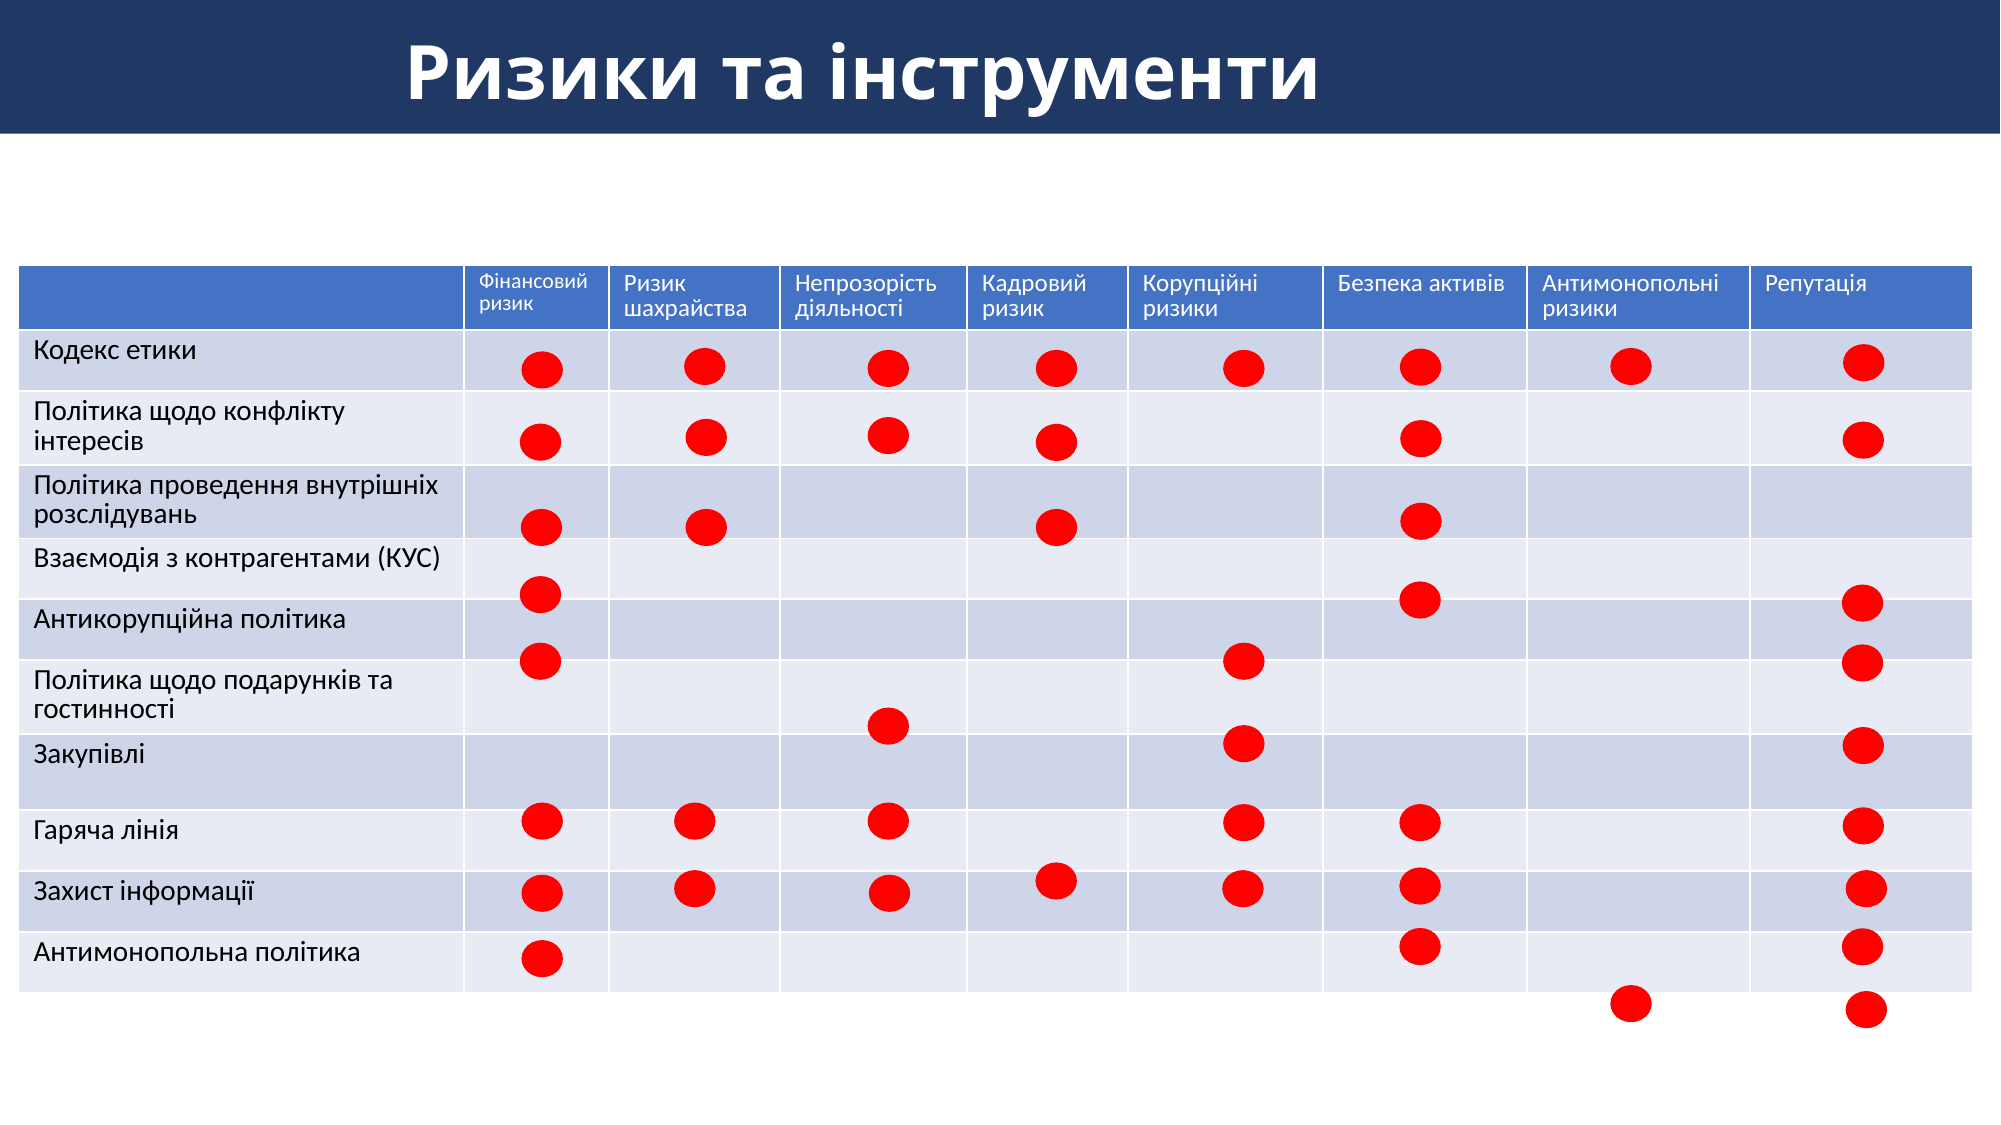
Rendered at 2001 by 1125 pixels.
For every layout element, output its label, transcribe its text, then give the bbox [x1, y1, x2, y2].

table_header Кадровий ризик [968, 266, 1127, 329]
table_cell [1324, 600, 1526, 659]
table_cell [781, 933, 966, 992]
text_box [520, 508, 563, 547]
table_cell [465, 872, 608, 931]
table_cell [968, 872, 1127, 931]
text_box [868, 874, 911, 912]
table_cell [1528, 539, 1749, 598]
text_box [1223, 804, 1265, 842]
table_cell [781, 600, 966, 659]
text_box [867, 707, 910, 745]
text_box [519, 423, 562, 461]
table_cell Гаряча лінія [19, 811, 463, 870]
table_cell [968, 539, 1127, 598]
table_cell [1528, 872, 1749, 931]
table_cell Кодекс етики [19, 331, 463, 390]
text_box [1399, 804, 1441, 842]
table_cell [1751, 811, 1972, 870]
table_cell [1528, 661, 1749, 733]
table_cell [610, 466, 779, 538]
table_cell Взаємодія з контрагентами (КУС) [19, 539, 463, 598]
table_cell [1129, 539, 1322, 598]
text_box [1400, 420, 1442, 458]
table_cell [968, 331, 1127, 390]
table_header Фінансовий ризик [465, 266, 608, 329]
table_cell [781, 539, 966, 598]
table_header Безпека активів [1324, 266, 1526, 329]
table_cell [465, 933, 608, 992]
table_cell [1751, 331, 1972, 390]
text_box [1035, 349, 1078, 388]
table_cell [1528, 811, 1749, 870]
text_box [521, 802, 563, 840]
table_cell [968, 735, 1127, 809]
table_cell [1751, 872, 1972, 931]
table_cell [1751, 735, 1972, 809]
table_cell [1528, 735, 1749, 809]
table_cell [1129, 872, 1322, 931]
table_cell [610, 661, 779, 733]
text_box [1399, 927, 1441, 966]
table_cell [465, 735, 608, 809]
table_cell [1528, 392, 1749, 464]
table_header Непрозорість діяльності [781, 266, 966, 329]
text_box [1610, 985, 1652, 1023]
text_box [519, 576, 562, 614]
table_cell [465, 392, 608, 464]
table_cell [1751, 933, 1972, 992]
text_box [685, 508, 727, 547]
text_box [1399, 867, 1441, 905]
text_box [1845, 870, 1888, 908]
text_box [519, 642, 562, 680]
text_box [867, 417, 910, 455]
table_cell [781, 661, 966, 733]
table_cell [1324, 466, 1526, 538]
text_box [1842, 421, 1885, 459]
table_cell [1751, 661, 1972, 733]
table_cell [1528, 466, 1749, 538]
table_cell [968, 661, 1127, 733]
text_box [521, 351, 563, 389]
text_box [1610, 347, 1652, 386]
table_cell [781, 331, 966, 390]
table_cell [610, 872, 779, 931]
table_cell Політика проведення внутрішніх розслідувань [19, 466, 463, 538]
text_box [1223, 725, 1265, 763]
table_cell [968, 392, 1127, 464]
table_cell [781, 872, 966, 931]
table_cell [1129, 331, 1322, 390]
text_box [1222, 870, 1264, 908]
table_cell [465, 600, 608, 659]
text_box [1843, 344, 1885, 382]
table_cell [1528, 933, 1749, 992]
text_box [1035, 508, 1078, 547]
table_cell [781, 466, 966, 538]
table_cell [465, 539, 608, 598]
text_box [1223, 349, 1265, 388]
table_cell [781, 735, 966, 809]
table_header [19, 266, 463, 329]
text_box [1842, 726, 1885, 765]
table_header Репутація [1751, 266, 1972, 329]
text_box [521, 874, 563, 912]
table_cell [781, 392, 966, 464]
text_box [684, 347, 726, 386]
table_cell [968, 811, 1127, 870]
table_cell [1751, 466, 1972, 538]
text_box [1845, 991, 1888, 1029]
table_cell [1324, 392, 1526, 464]
text_box [674, 870, 716, 908]
table_header Ризик шахрайства [610, 266, 779, 329]
table_cell Закупівлі [19, 735, 463, 809]
table_cell [1751, 539, 1972, 598]
table_cell [610, 735, 779, 809]
text_box Ризики та інструменти [389, 28, 1944, 124]
table_cell [1129, 933, 1322, 992]
table_cell [1324, 933, 1526, 992]
text_box [1399, 348, 1442, 386]
text_box [867, 349, 910, 388]
text_box [0, 0, 2000, 135]
table_cell [1324, 661, 1526, 733]
table_cell [465, 466, 608, 538]
text_box [1399, 581, 1441, 619]
table_cell [968, 466, 1127, 538]
table_cell [610, 539, 779, 598]
table_cell [1324, 331, 1526, 390]
text_box [1223, 642, 1265, 680]
table_cell Антикорупційна політика [19, 600, 463, 659]
table_cell [1324, 811, 1526, 870]
table_header Антимонопольні ризики [1528, 266, 1749, 329]
table_cell [610, 600, 779, 659]
table_cell [1129, 600, 1322, 659]
table_cell [1129, 392, 1322, 464]
table_cell Захист інформації [19, 872, 463, 931]
text_box [685, 418, 727, 457]
table_cell [610, 933, 779, 992]
text_box [1400, 502, 1442, 540]
text_box [1842, 807, 1885, 845]
table_cell Антимонопольна політика [19, 933, 463, 992]
text_box [521, 940, 563, 978]
table_cell [1129, 735, 1322, 809]
table_cell Політика щодо подарунків та гостинності [19, 661, 463, 733]
table_cell [1129, 811, 1322, 870]
text_box [1841, 928, 1884, 966]
text_box [1035, 862, 1077, 900]
table_header Корупційні ризики [1129, 266, 1322, 329]
text_box [1841, 584, 1884, 622]
table_cell [610, 331, 779, 390]
text_box [867, 802, 910, 840]
table_cell [1528, 331, 1749, 390]
table_cell [968, 600, 1127, 659]
table_cell [465, 811, 608, 870]
text_box [1841, 644, 1884, 682]
table_cell [968, 933, 1127, 992]
text_box [1035, 423, 1078, 462]
table_cell [1129, 661, 1322, 733]
table_cell [1129, 466, 1322, 538]
table_cell [610, 811, 779, 870]
table_cell [781, 811, 966, 870]
table_cell [610, 392, 779, 464]
table_cell Політика щодо конфлікту інтересів [19, 392, 463, 464]
table_cell [1751, 392, 1972, 464]
table_cell [1324, 872, 1526, 931]
table_cell [465, 331, 608, 390]
table_cell [1324, 735, 1526, 809]
table_cell [1324, 539, 1526, 598]
table_cell [1751, 600, 1972, 659]
table_cell [1528, 600, 1749, 659]
table_cell [465, 661, 608, 733]
text_box [674, 802, 716, 840]
